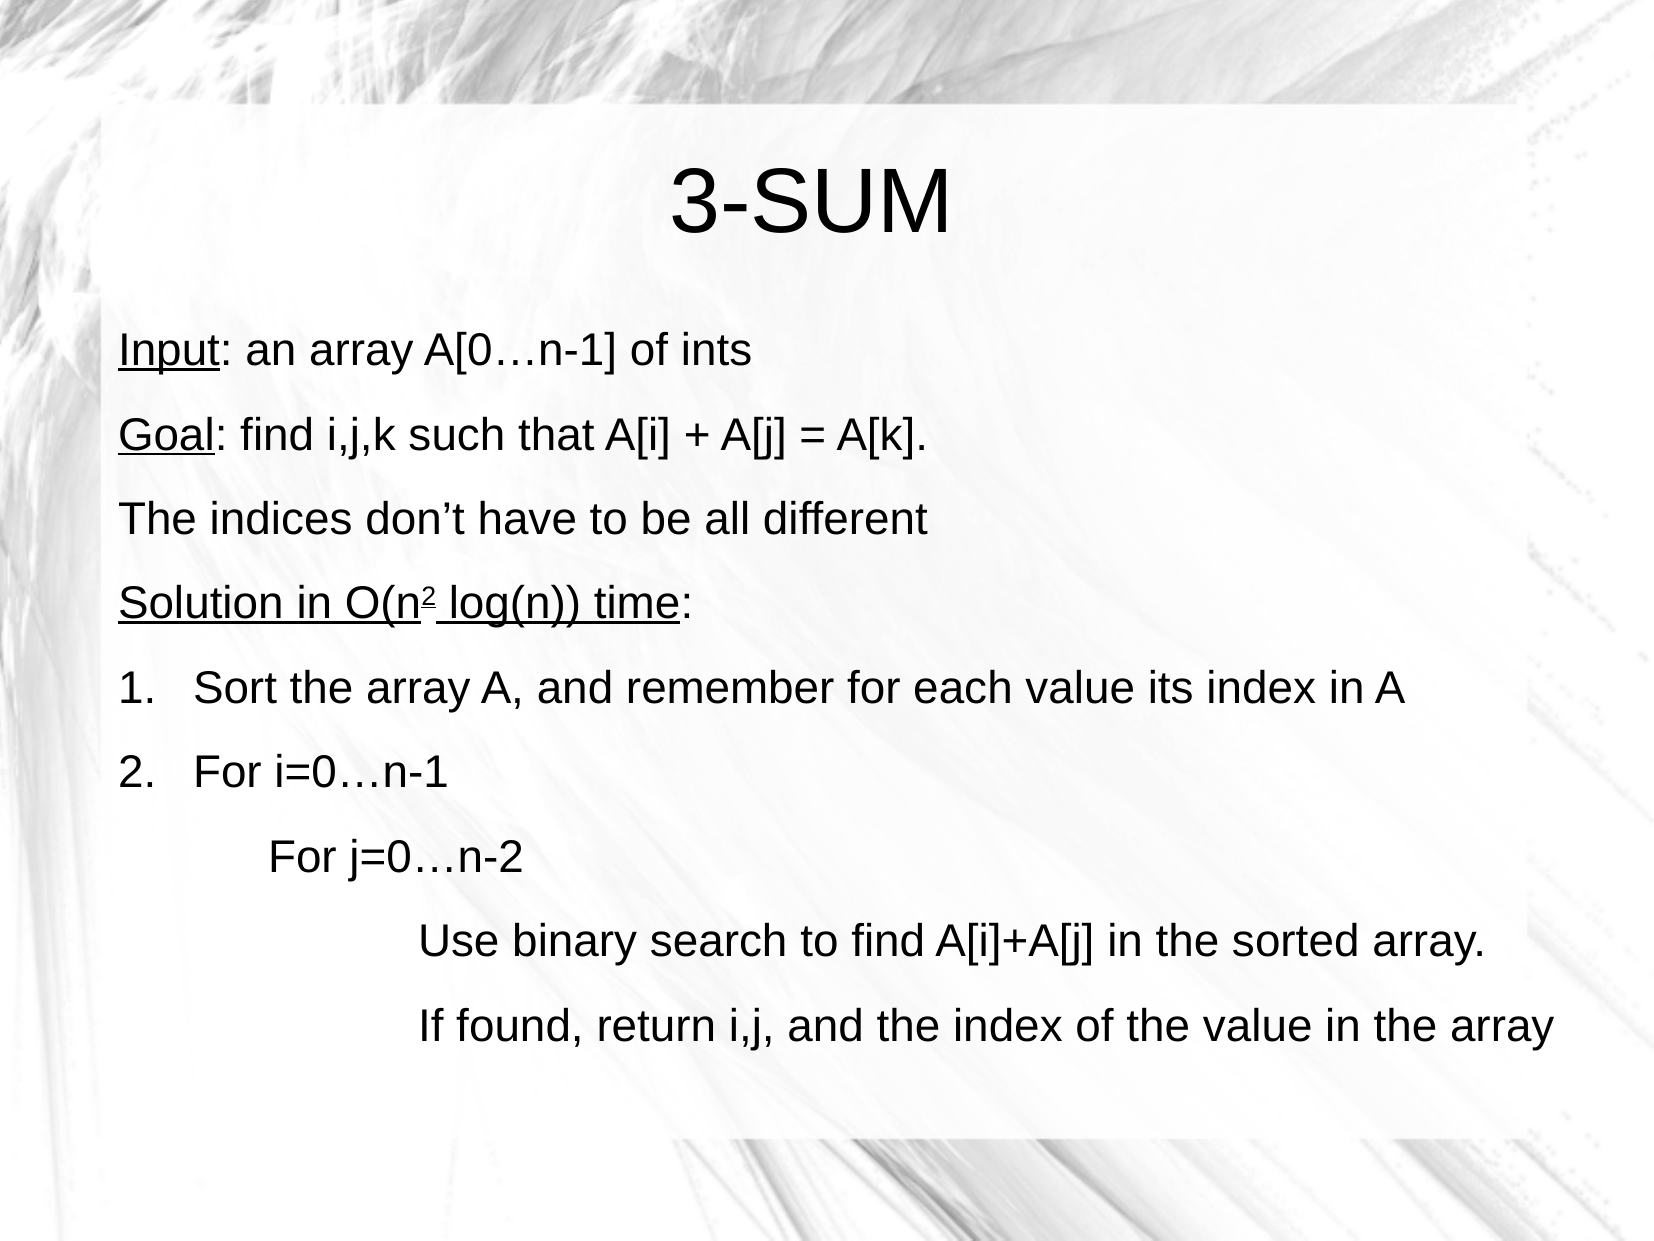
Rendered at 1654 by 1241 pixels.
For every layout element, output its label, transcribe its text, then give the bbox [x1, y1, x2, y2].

title 3-SUM [118, 112, 1506, 281]
list Input: an array A[0…n-1] of ints Goal: find i,j,k such that A[i] + A[j] = A[k]. The indices don’t have to be all different Solution in O(n2 log(n)) time: Sort the array A, and remember for each value its index in A For i=0…n-1 For j=0…n-2 Use binary search to find A[i]+A[j] in the sorted array. If found, return i,j, and the index of the value in the array [118, 319, 1571, 1102]
picture [0, 0, 1654, 1241]
